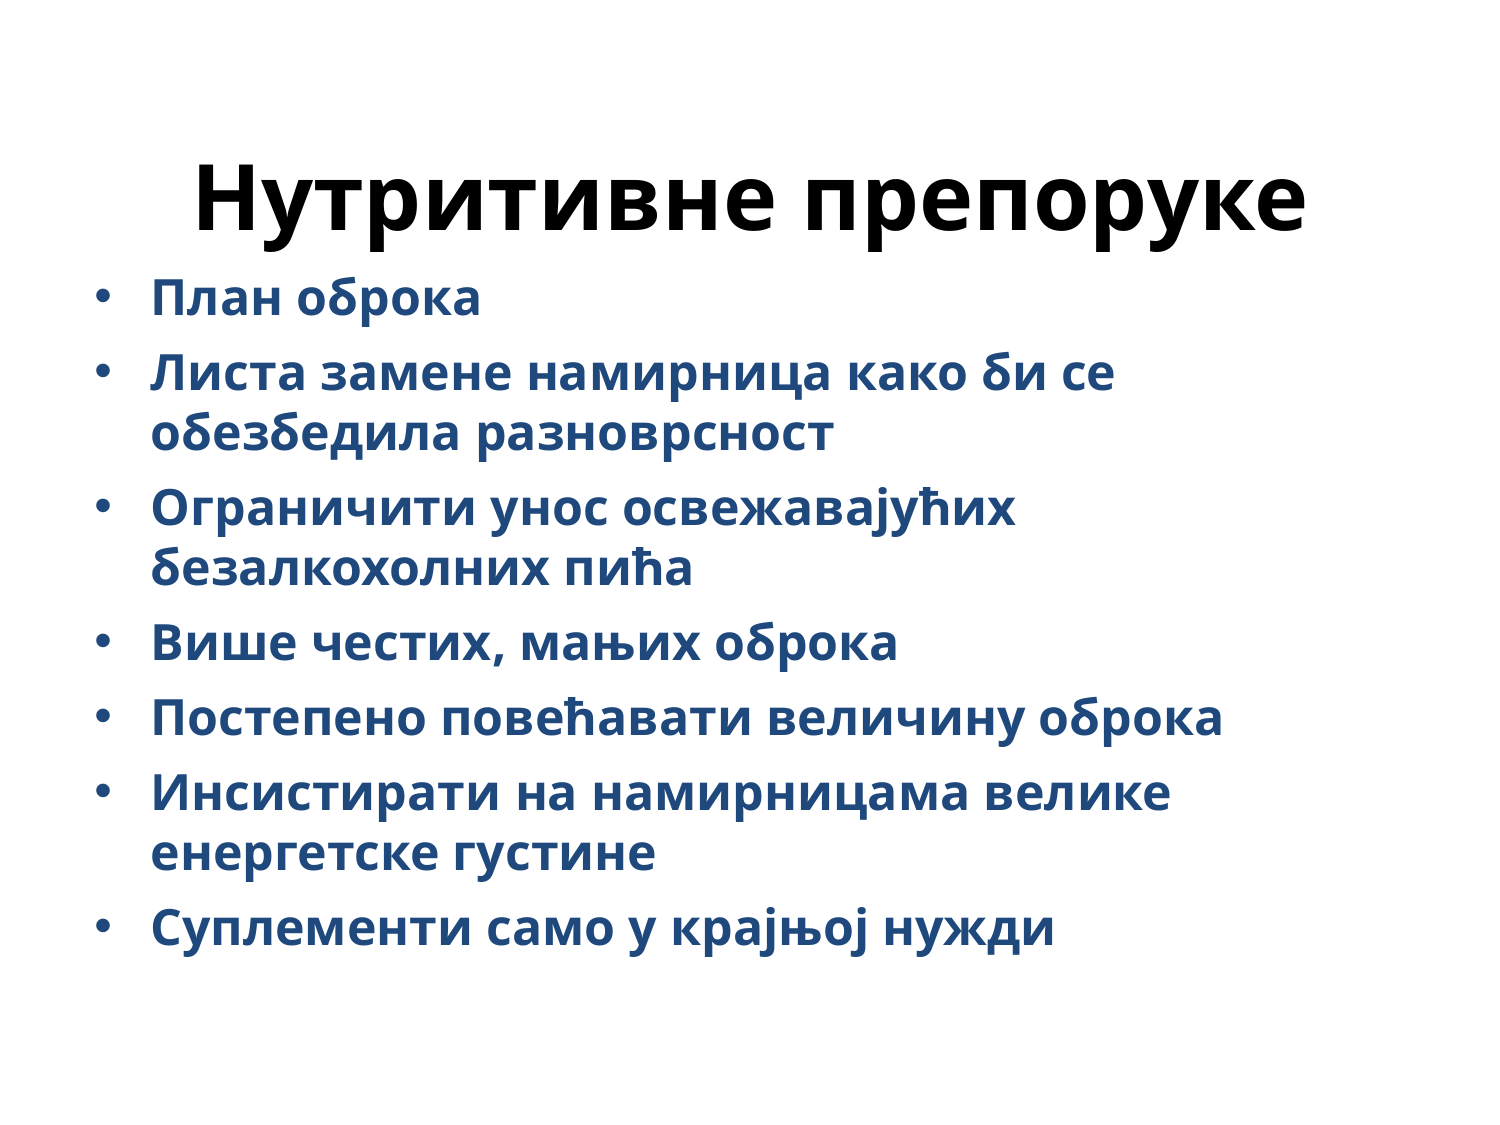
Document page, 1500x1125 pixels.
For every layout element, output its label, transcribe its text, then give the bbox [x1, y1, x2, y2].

list План оброка Листа замене намирница како би се обезбедила разноврсност Ограничити унос освежавајућих безалкохолних пића Више честих, мањих оброка Постепено повећавати величину оброка Инсистирати на намирницама велике енергетске густине Суплементи само у крајњој нужди [79, 257, 1432, 1000]
title Нутритивне препоруке [90, 99, 1410, 257]
